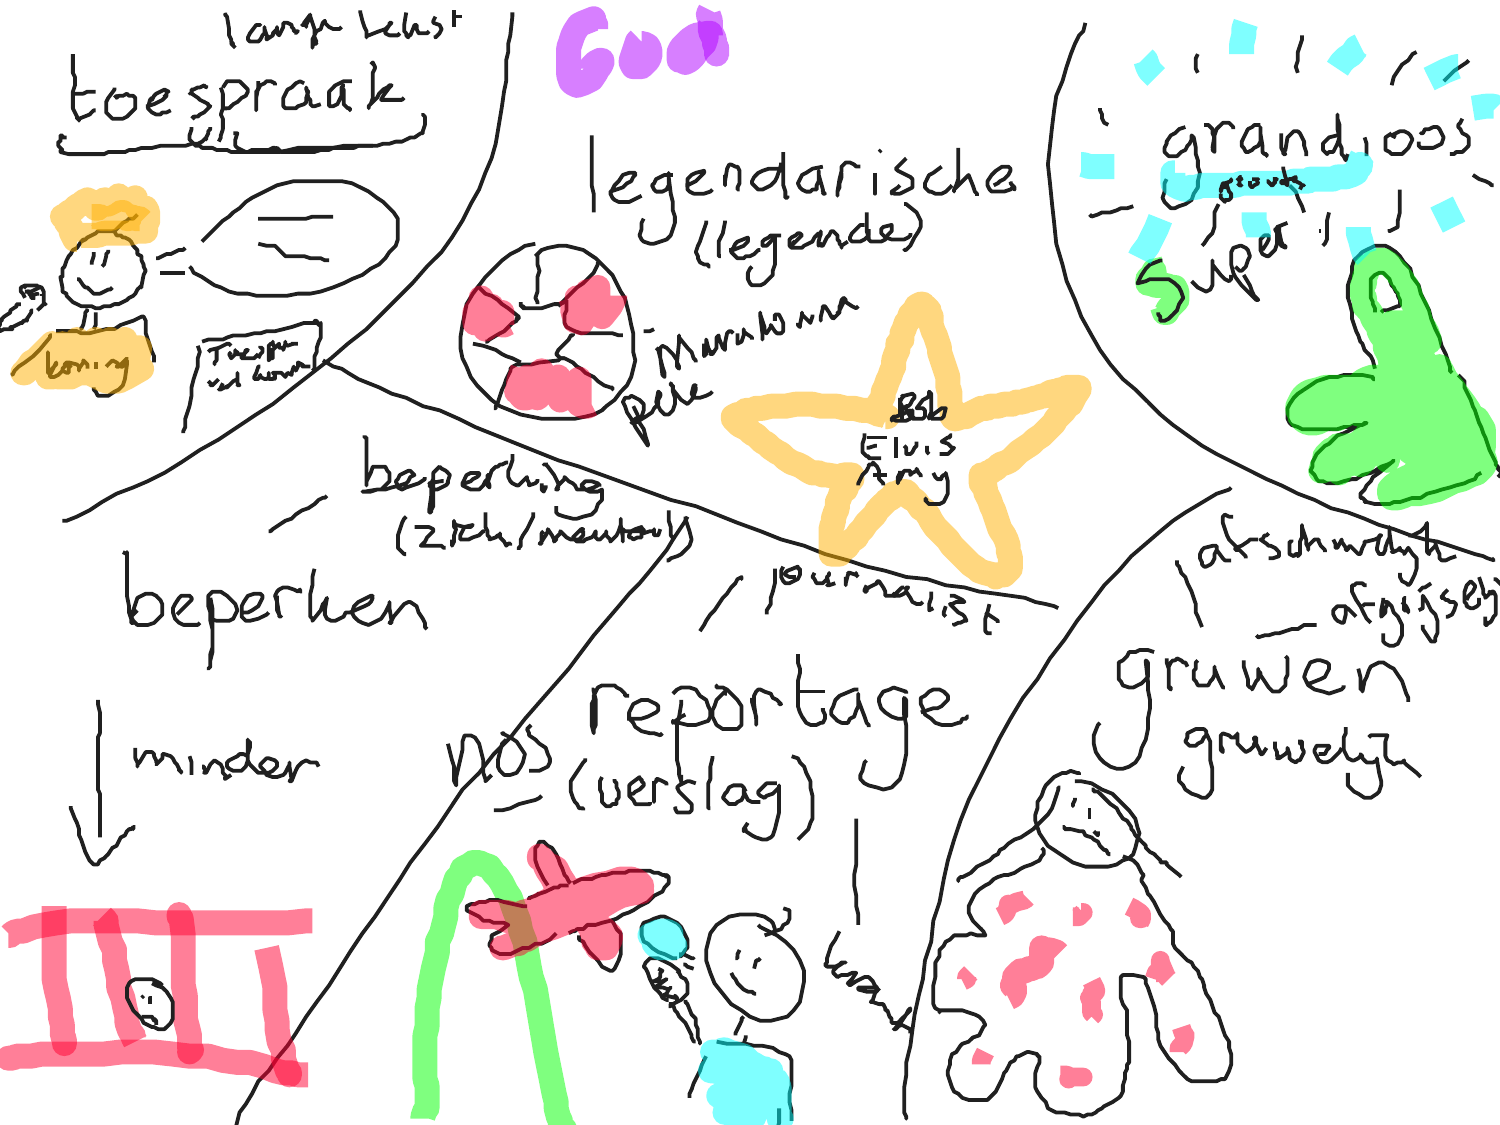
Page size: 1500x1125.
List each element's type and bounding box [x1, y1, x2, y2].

text_box [0, 10, 1500, 1125]
